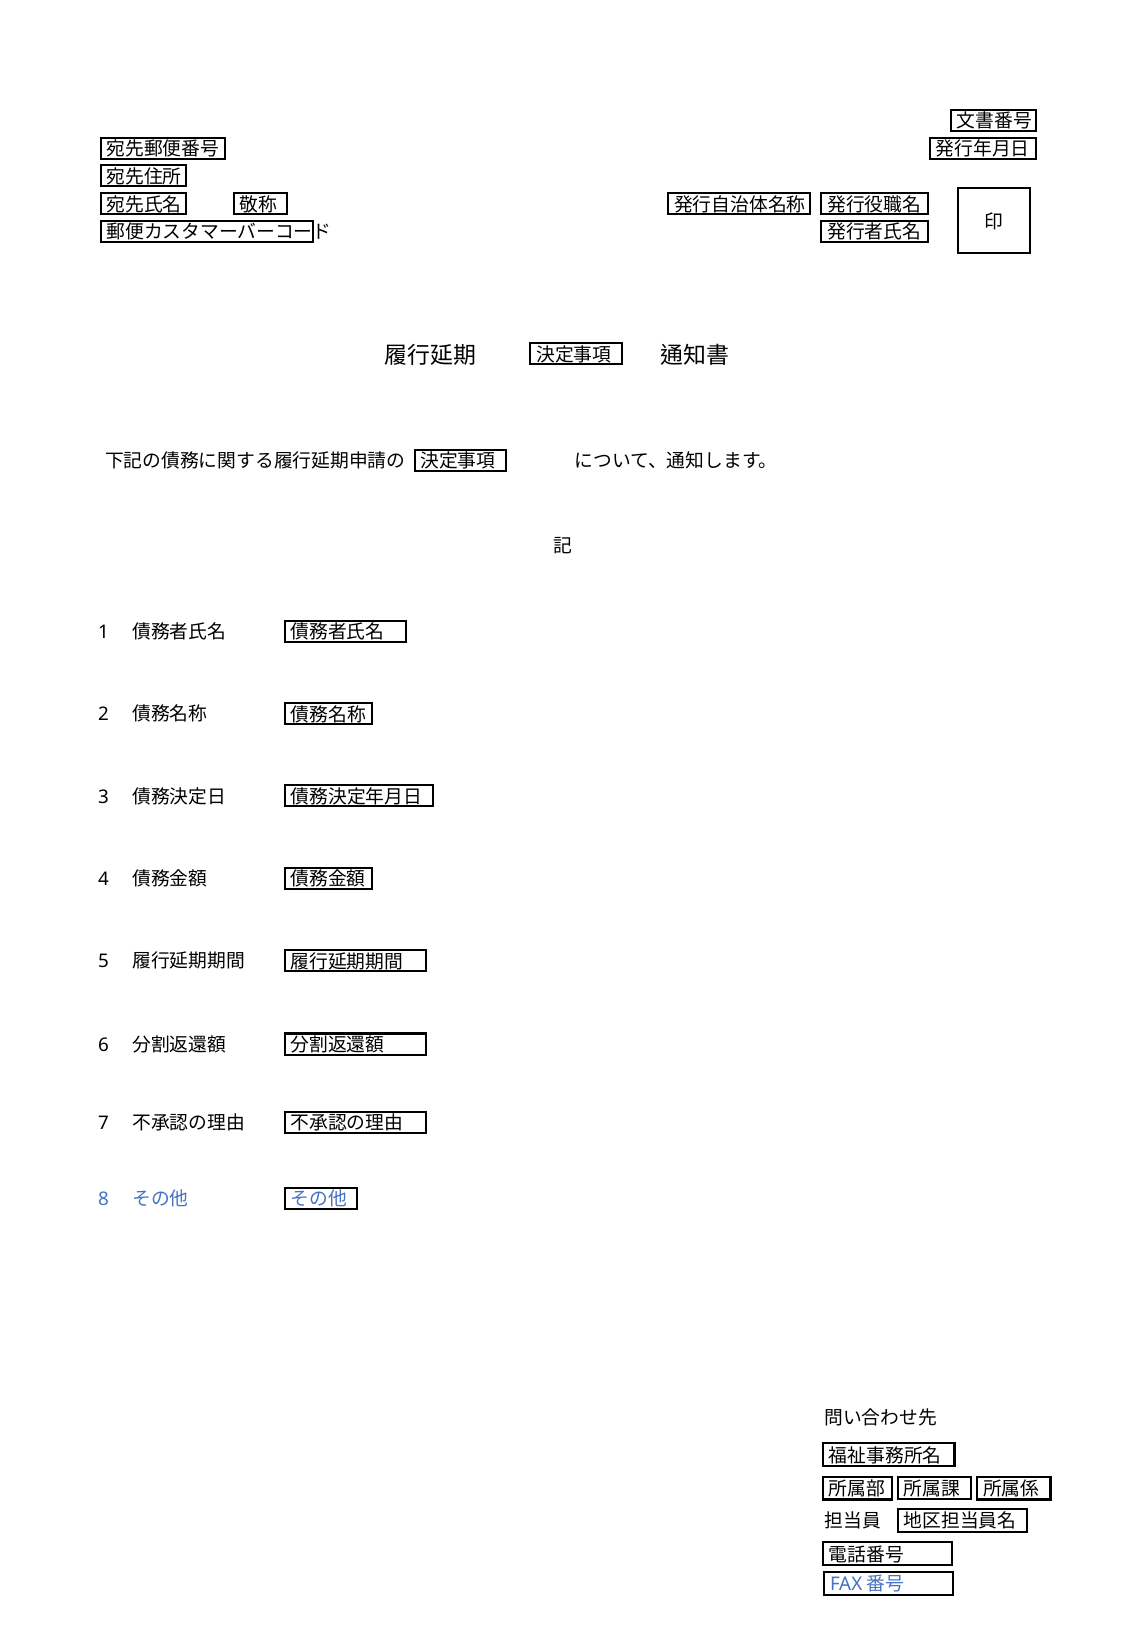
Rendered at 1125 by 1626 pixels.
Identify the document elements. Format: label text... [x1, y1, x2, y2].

text_box 債務者氏名 [284, 620, 407, 643]
text_box 7 不承認の理由 [83, 1103, 1022, 1141]
text_box 債務金額 [284, 867, 373, 890]
text_box 分割返還額 [284, 1032, 427, 1056]
text_box 宛先住所 [100, 164, 187, 187]
text_box 3 債務決定日 [83, 776, 1022, 815]
text_box 債務名称 [284, 702, 373, 725]
text_box 6 分割返還額 [83, 1025, 1022, 1063]
text_box 郵便カスタマーバーコード [100, 220, 314, 243]
text_box 5 履行延期期間 [83, 941, 1022, 980]
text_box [809, 1398, 1051, 1595]
text_box 不承認の理由 [284, 1111, 427, 1134]
text_box 1 債務者氏名 [83, 612, 1022, 650]
text_box 債務決定年月日 [284, 784, 434, 807]
text_box その他 [284, 1187, 358, 1210]
text_box 敬称 [233, 192, 288, 215]
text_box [668, 109, 1037, 254]
text_box 2 債務名称 [83, 694, 1022, 732]
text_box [89, 441, 1035, 480]
text_box 宛先氏名 [100, 192, 187, 215]
text_box 宛先郵便番号 [100, 137, 226, 160]
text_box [84, 332, 1030, 376]
text_box 4 債務金額 [83, 859, 1022, 897]
text_box 8 その他 [83, 1179, 1022, 1217]
text_box 履行延期期間 [284, 949, 427, 972]
text_box 記 [90, 525, 1035, 564]
